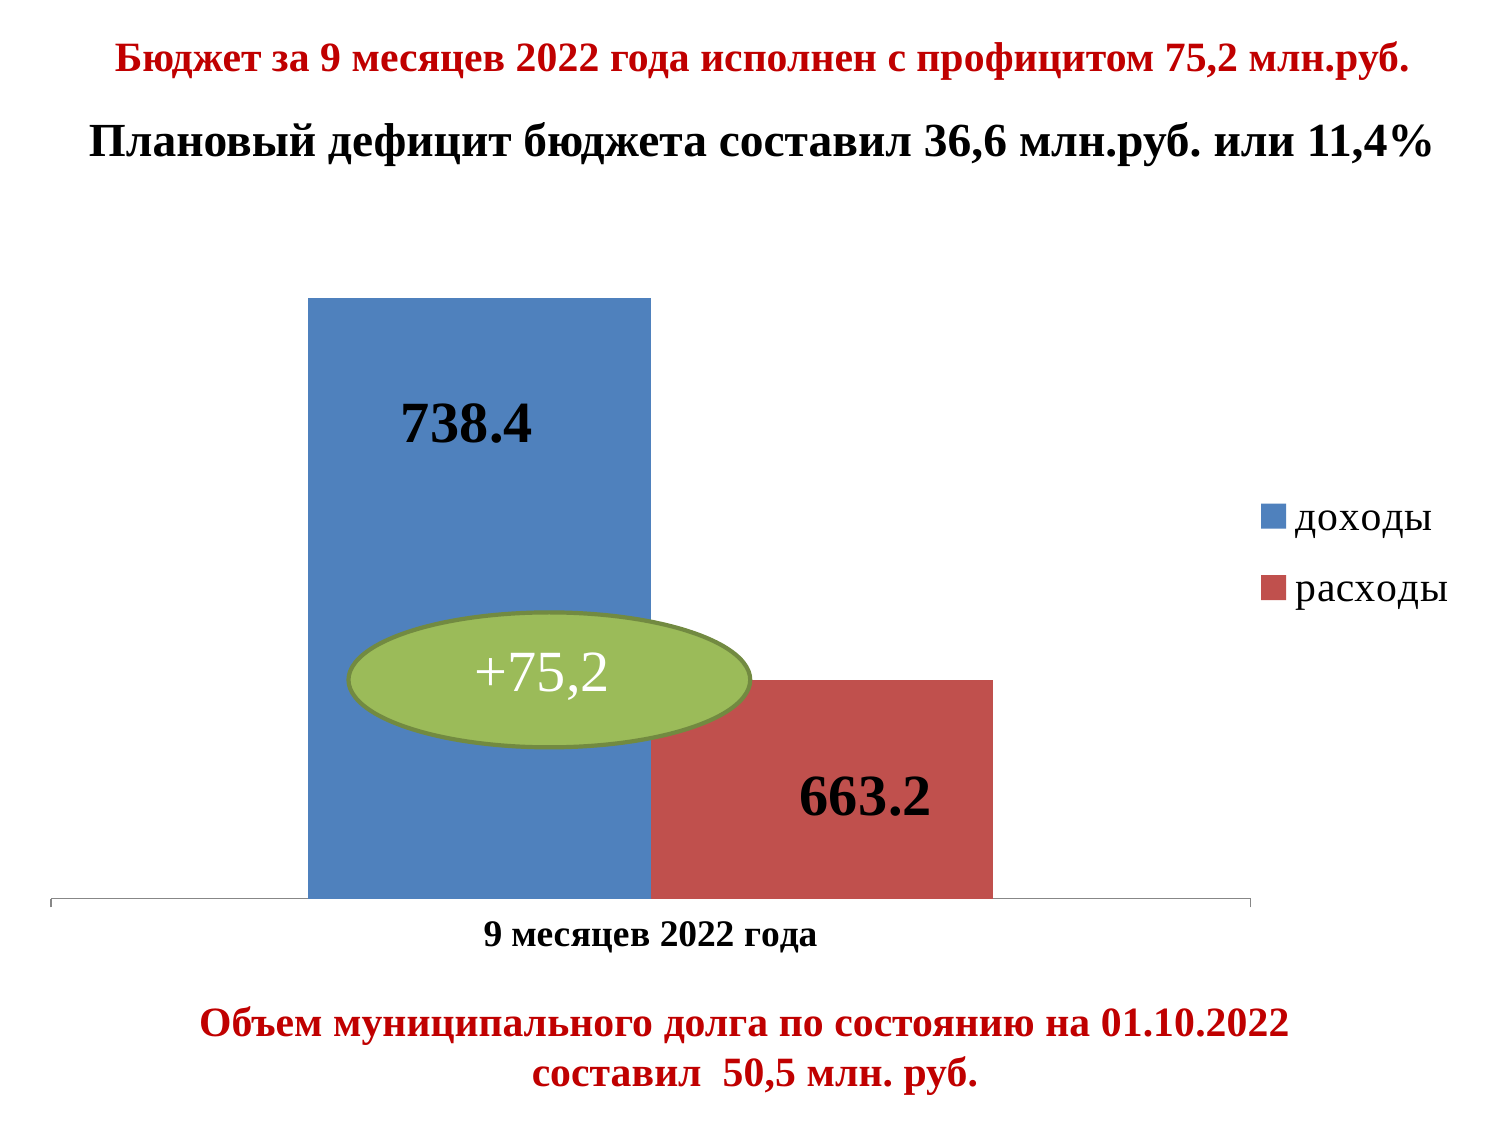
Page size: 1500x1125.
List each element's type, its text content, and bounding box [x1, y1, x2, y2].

title Плановый дефицит бюджета составил 36,6 млн.руб. или 11,4% [62, 99, 1463, 175]
text_box Объем муниципального долга по состоянию на 01.10.2022 составил 50,5 млн. руб. [24, 987, 1475, 1103]
text_box Бюджет за 9 месяцев 2022 года исполнен с профицитом 75,2 млн.руб. [49, 12, 1475, 97]
chart [49, 187, 1476, 988]
